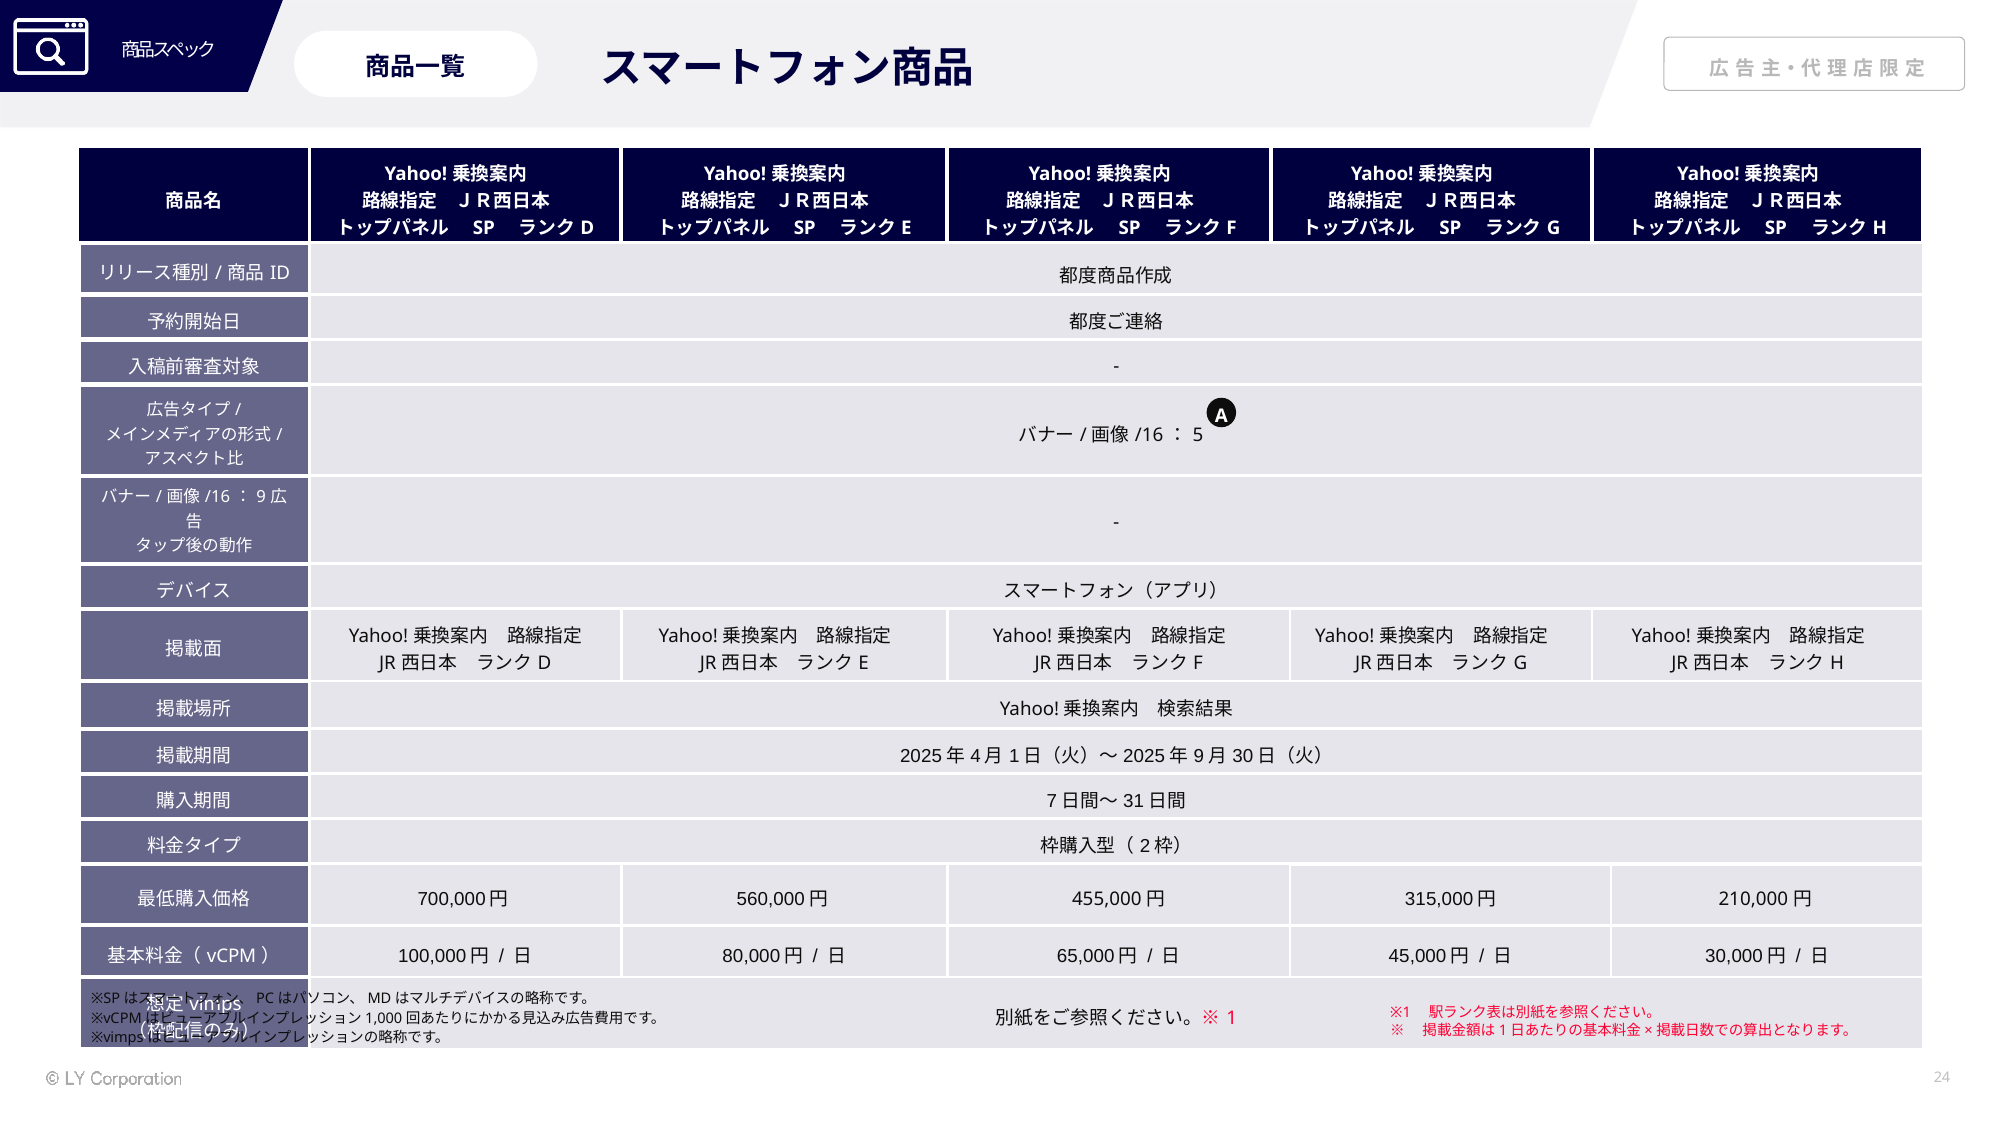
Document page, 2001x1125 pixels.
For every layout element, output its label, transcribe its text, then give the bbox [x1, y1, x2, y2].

table_cell Yahoo!乗換案内 路線指定 JR西日本 ランクF [949, 610, 1289, 680]
table_cell リリース種別/商品ID [81, 245, 308, 292]
table_cell 料金タイプ [81, 821, 308, 862]
table_cell 掲載期間 [81, 731, 308, 772]
table_header Yahoo!乗換案内 路線指定 ＪＲ西日本 トップパネル SP ランクD [311, 148, 619, 241]
table_cell 掲載面 [81, 611, 308, 679]
table_header Yahoo!乗換案内 路線指定 ＪＲ西日本 トップパネル SP ランクF [949, 148, 1269, 241]
table_cell Yahoo!乗換案内 路線指定 JR西日本 ランクG [1291, 610, 1591, 680]
text_box A [1206, 397, 1237, 428]
table_cell 別紙をご参照ください。※1 [311, 978, 1922, 1048]
text_box ※1 駅ランク表は別紙を参照ください。 ※ 掲載金額は1日あたりの基本料金×掲載日数での算出となります。 [1375, 995, 1873, 1046]
table_cell 掲載場所 [81, 683, 308, 727]
table_cell 予約開始日 [81, 297, 308, 337]
text_box ※SPはスマートフォン、PCはパソコン、MDはマルチデバイスの略称です。 ※vCPMはビューアブルインプレッション1,000回あたりにかかる見込み広告費用です。 ※vimpsはビューアブルインプレッションの略称です。 [91, 987, 774, 1046]
table_header Yahoo!乗換案内 路線指定 ＪＲ西日本 トップパネル SP ランクG [1273, 148, 1590, 241]
table_cell 65,000円 / 日 [949, 927, 1289, 976]
table_cell Yahoo!乗換案内 路線指定 JR西日本 ランクH [1593, 610, 1922, 680]
table_cell バナー/画像/16：5 [311, 386, 1922, 474]
table_cell Yahoo!乗換案内 路線指定 JR西日本 ランクD [311, 610, 620, 680]
table_cell 2025年4月1日（火）～2025年9月30日（火） [311, 730, 1922, 772]
table_cell 455,000円 [949, 865, 1289, 924]
table_header Yahoo!乗換案内 路線指定 ＪＲ西日本 トップパネル SP ランクH [1594, 148, 1921, 241]
table_cell - [311, 477, 1922, 562]
table_cell 700,000円 [311, 865, 620, 924]
table_cell 最低購入価格 [81, 866, 308, 923]
table_cell デバイス [81, 566, 308, 607]
table_cell 都度ご連絡 [311, 296, 1922, 338]
table_cell 購入期間 [81, 776, 308, 817]
list 商品スペック [97, 13, 240, 81]
text_box 商品一覧 [293, 29, 539, 98]
table_cell 入稿前審査対象 [81, 342, 308, 382]
table_cell 都度商品作成 [311, 244, 1922, 293]
list スマートフォン商品 [599, 41, 1481, 97]
table_cell Yahoo!乗換案内 検索結果 [311, 682, 1922, 727]
picture [9, 5, 92, 87]
table_cell スマートフォン（アプリ） [311, 565, 1922, 607]
table_cell 80,000円 / 日 [623, 927, 946, 976]
table_cell 45,000円 / 日 [1291, 927, 1610, 976]
table_cell 560,000円 [623, 865, 946, 924]
table_cell 30,000円 / 日 [1612, 927, 1922, 976]
table_cell Yahoo!乗換案内 路線指定 JR西日本 ランクE [623, 610, 946, 680]
table_cell 315,000円 [1291, 866, 1610, 924]
table_header Yahoo!乗換案内 路線指定 ＪＲ西日本 トップパネル SP ランクE [623, 148, 945, 241]
table_cell 広告タイプ/ メインメディアの形式/ アスペクト比 [81, 387, 308, 474]
table_header 商品名 [79, 148, 308, 241]
table_cell バナー/画像/16：9広告 タップ後の動作 [81, 478, 308, 562]
table_cell 枠購入型（2枠） [311, 820, 1922, 862]
table_cell 基本料金（vCPM） [81, 927, 308, 975]
table_cell 想定vimps （枠配信のみ） [81, 979, 308, 1047]
table_cell 7日間～31日間 [311, 775, 1922, 817]
table_cell 100,000円 / 日 [311, 927, 620, 976]
table_cell 210,000円 [1612, 866, 1922, 924]
picture [46, 1071, 181, 1088]
table_cell - [311, 341, 1922, 383]
